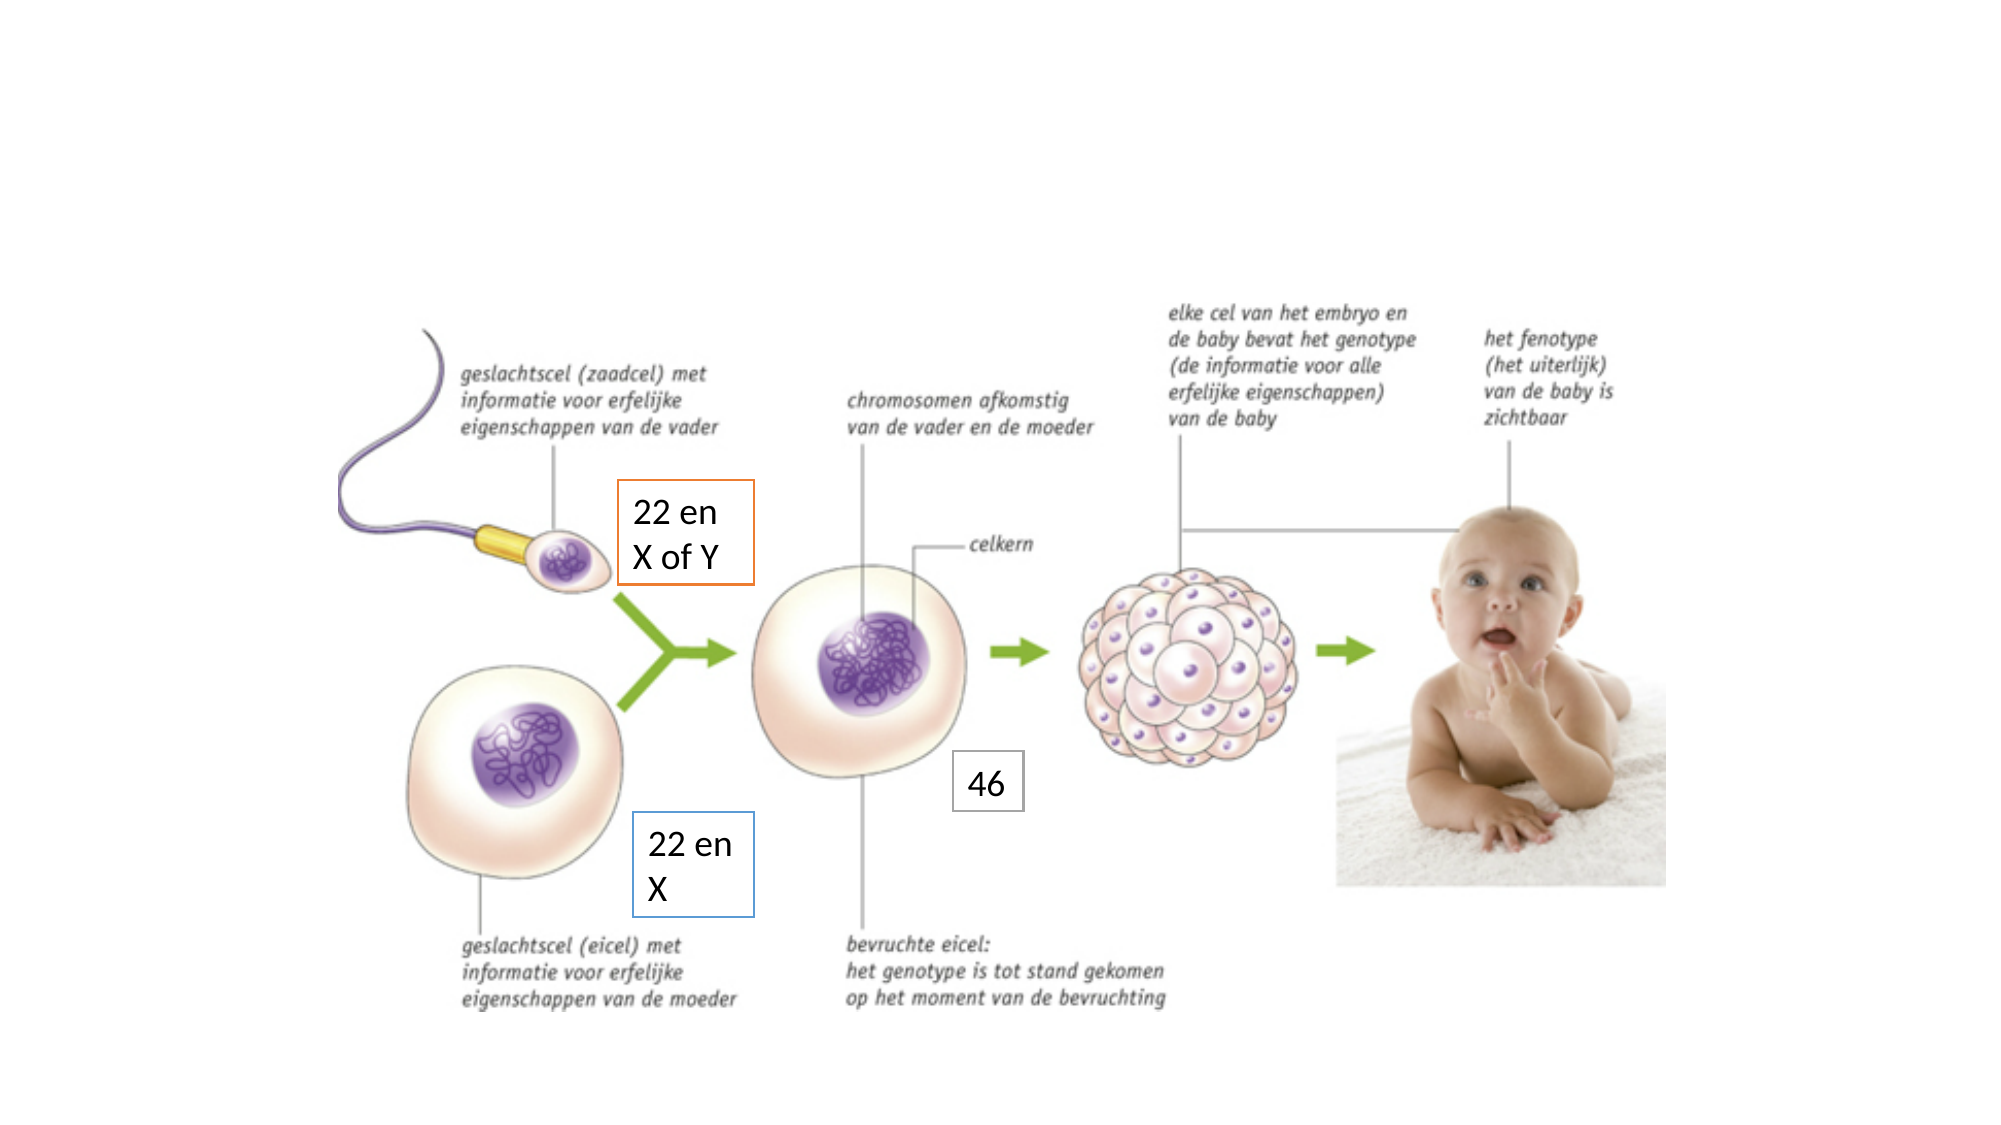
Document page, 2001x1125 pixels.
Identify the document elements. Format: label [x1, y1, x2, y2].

picture [338, 302, 1666, 1012]
